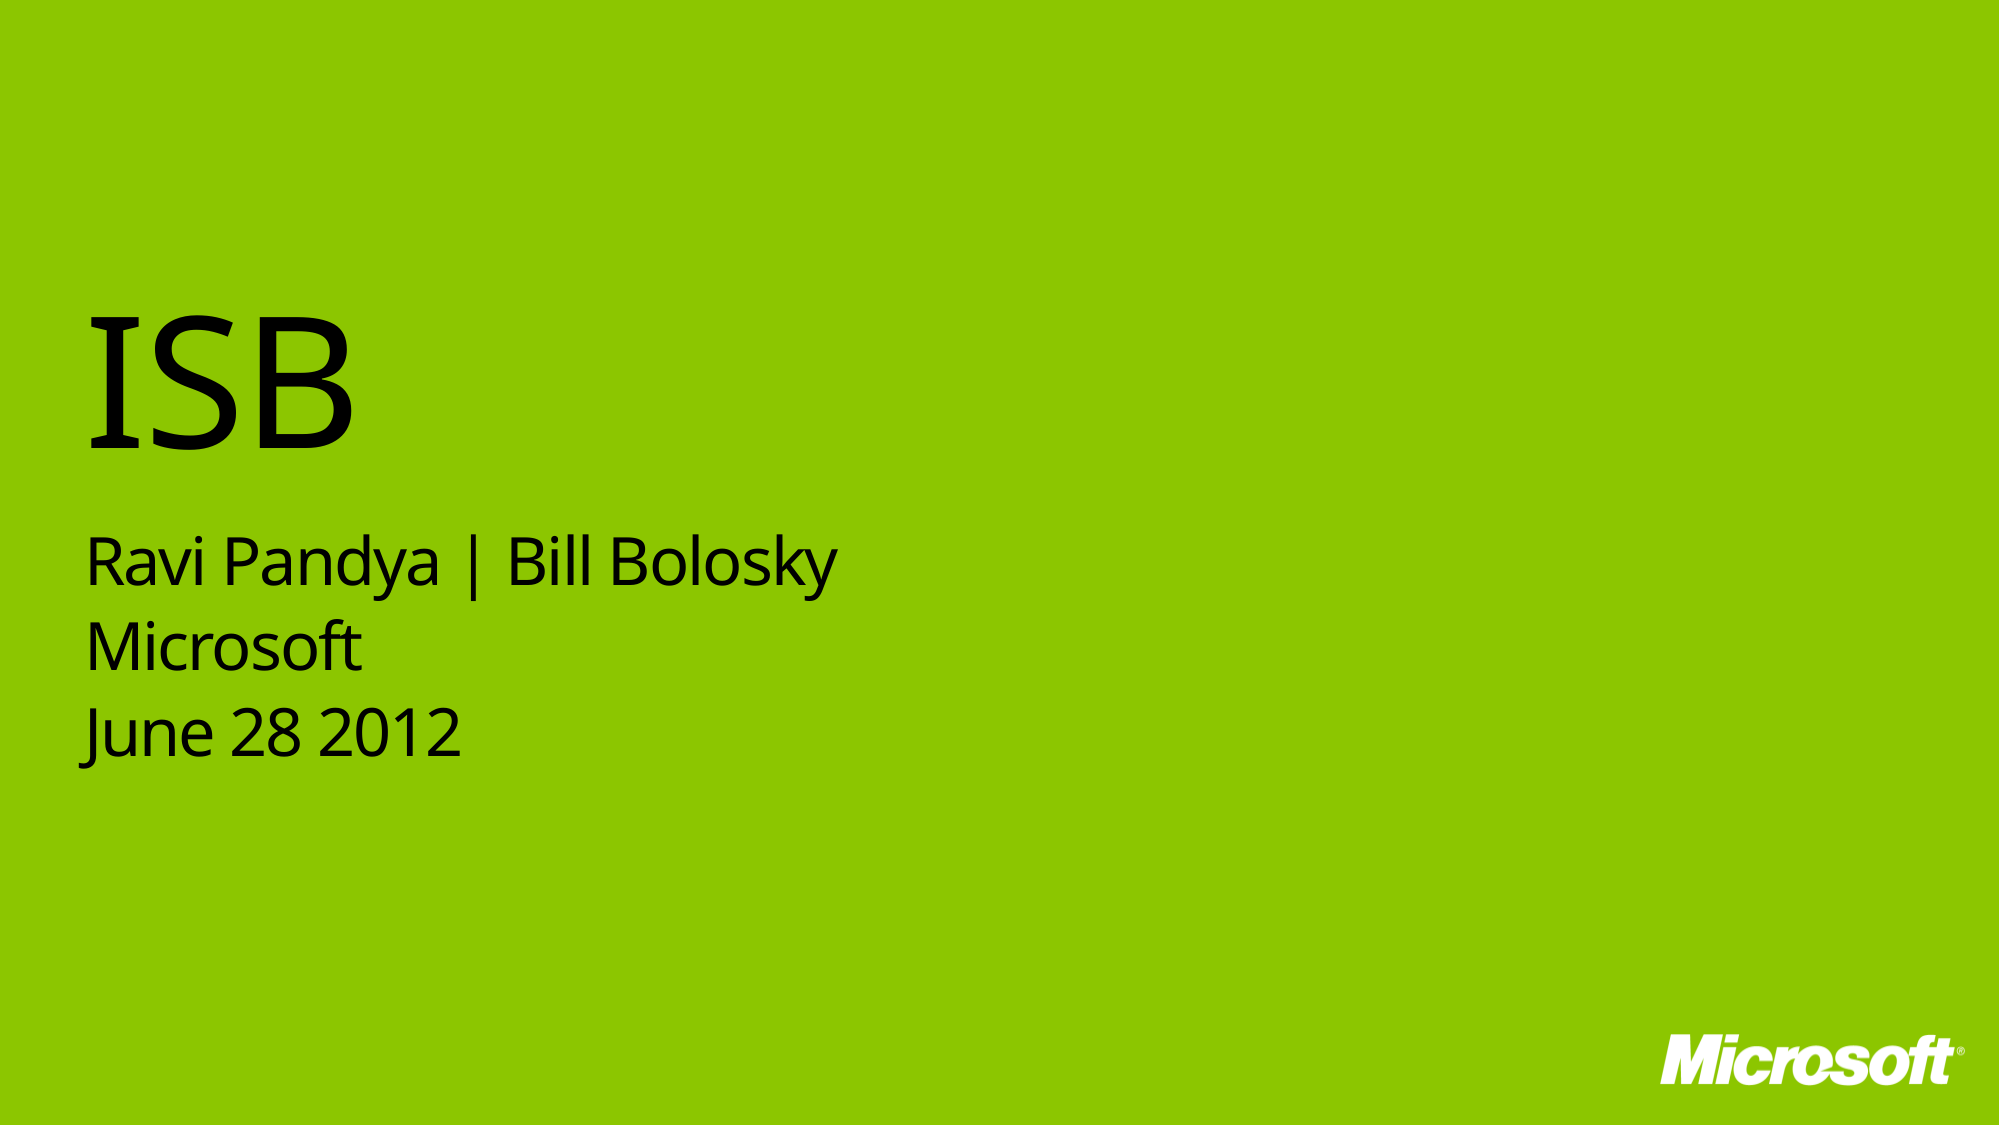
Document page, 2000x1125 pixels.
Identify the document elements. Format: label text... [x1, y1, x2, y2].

list Ravi Pandya | Bill Bolosky Microsoft June 28 2012 [84, 528, 1317, 779]
picture [1660, 1034, 1967, 1087]
list ISB [84, 290, 1926, 490]
